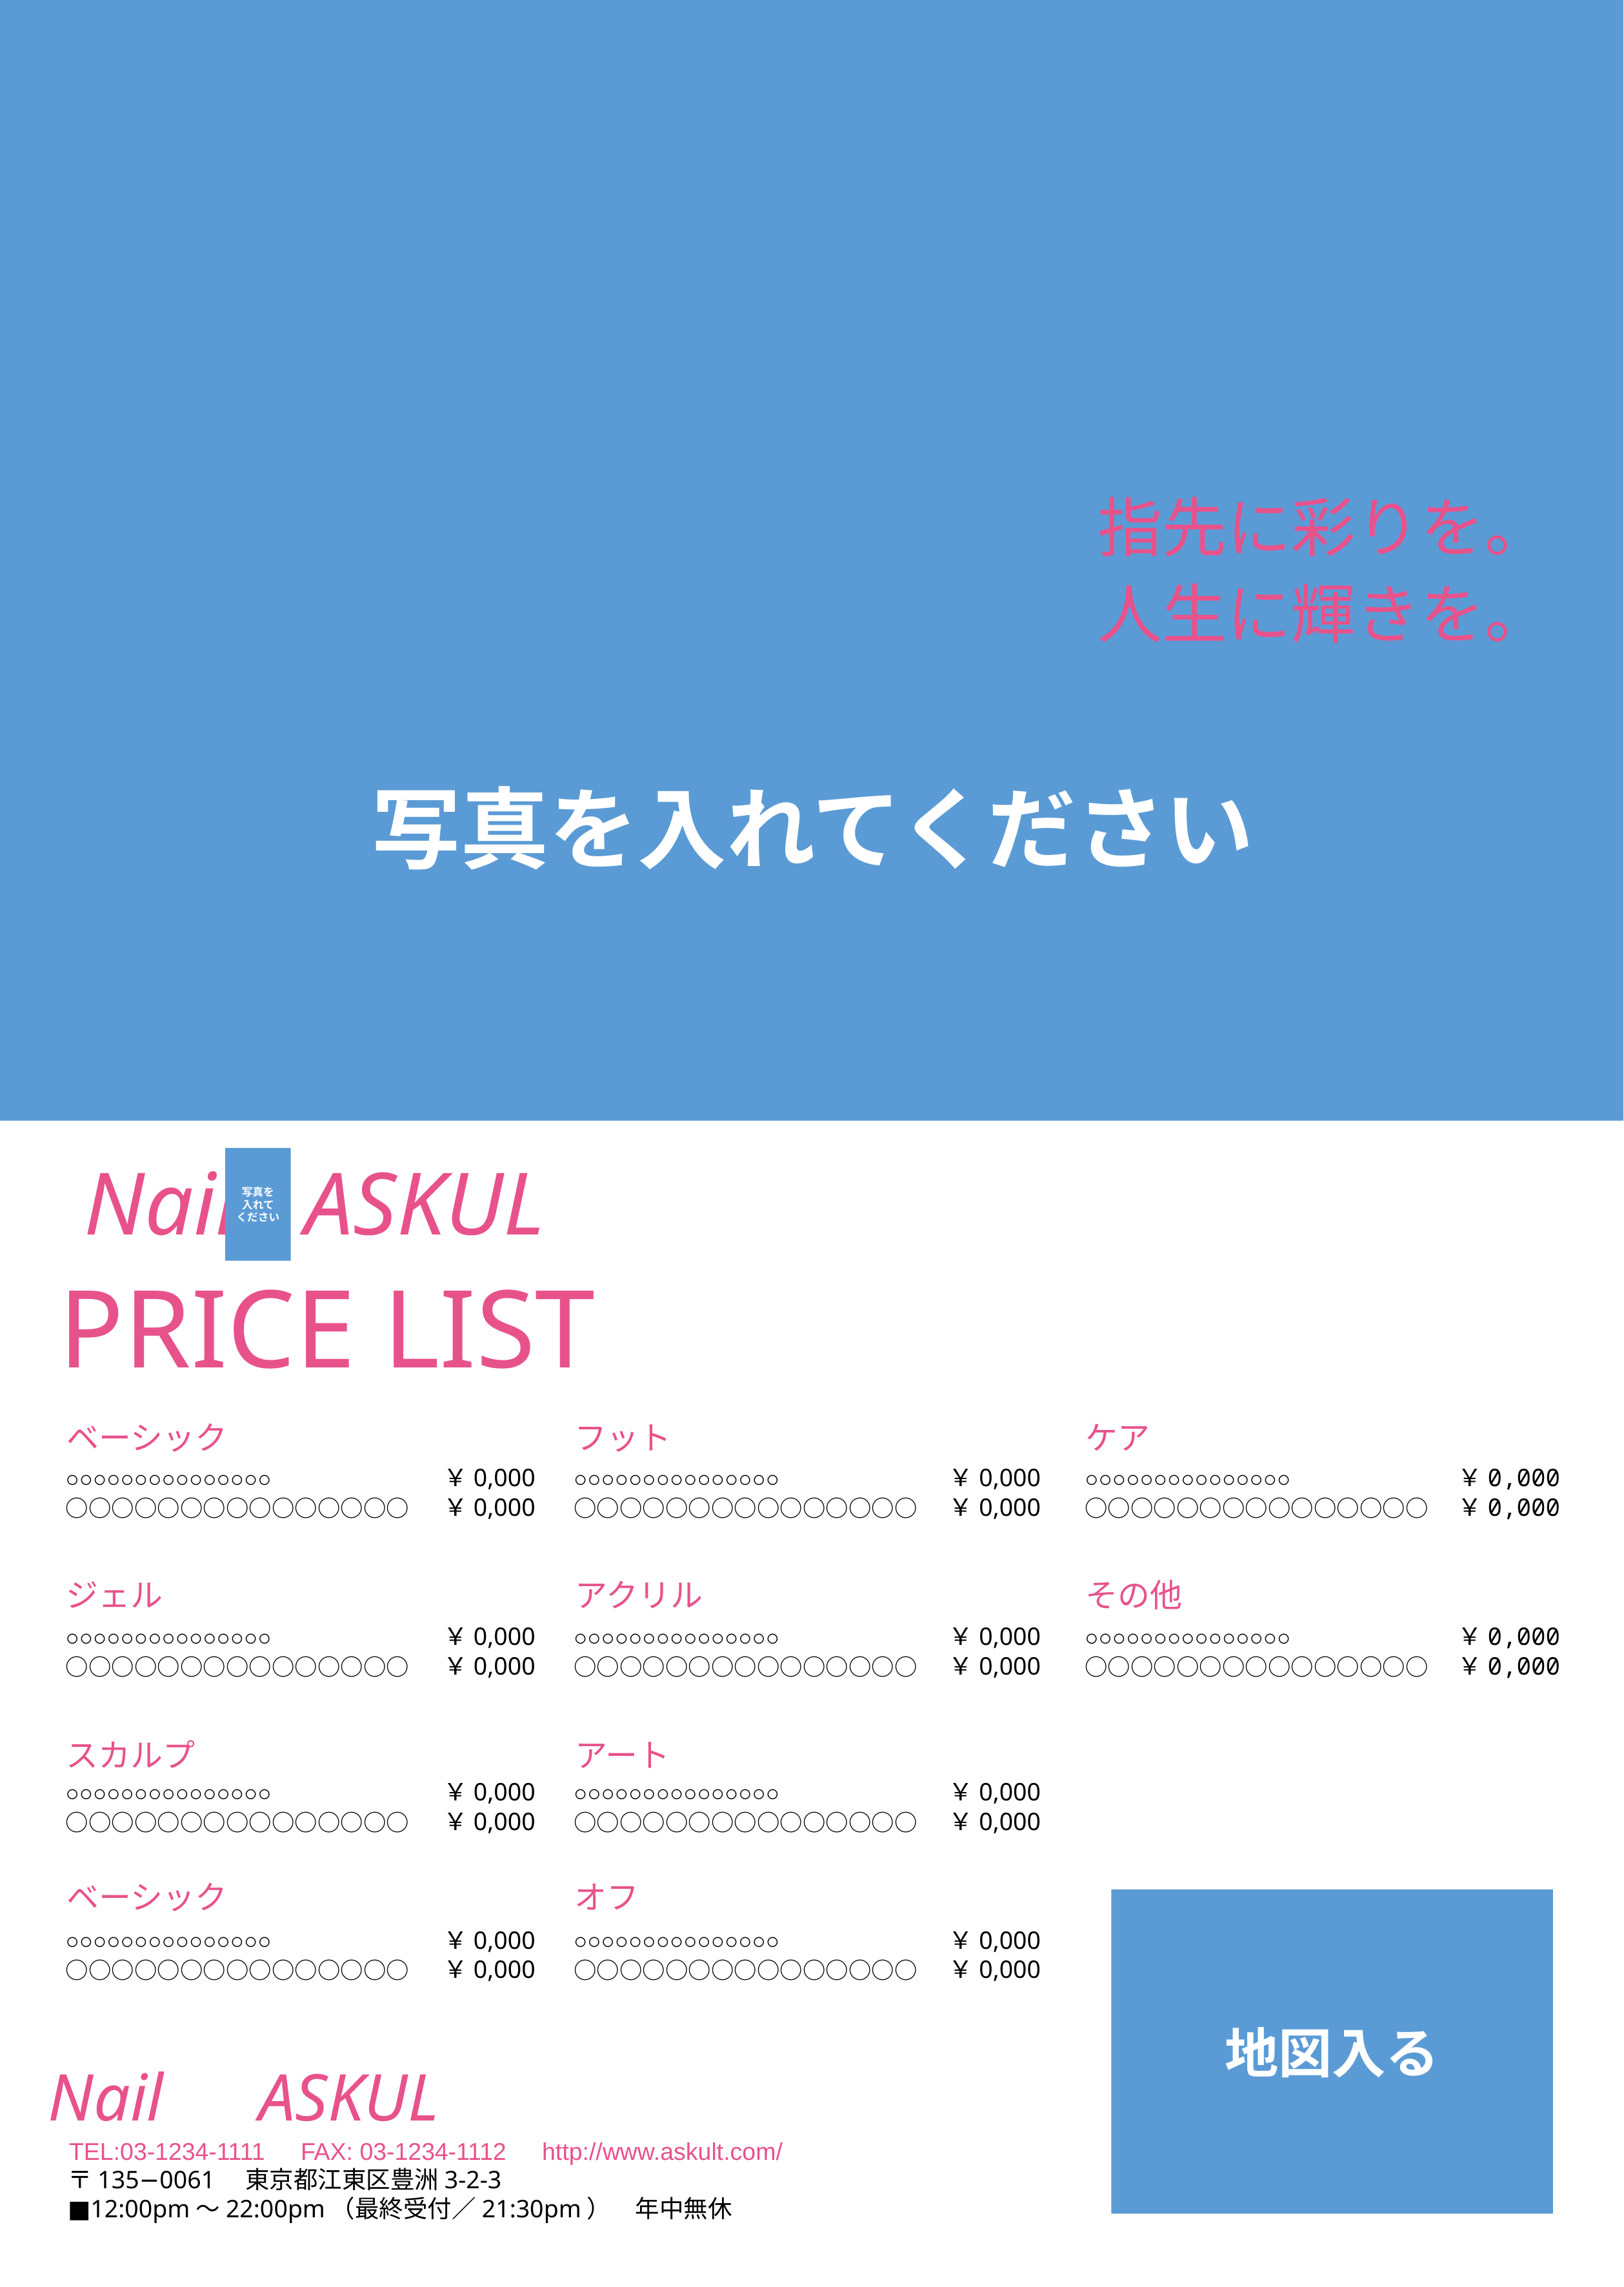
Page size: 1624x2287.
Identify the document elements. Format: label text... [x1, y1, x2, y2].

text_box ベーシック [57, 1872, 237, 1920]
text_box ○○○○○○○○○○○○○○○ ○○○○○○○○○○○○○○○ [1075, 1616, 1450, 1715]
text_box スカルプ [57, 1730, 205, 1779]
text_box PRICE LIST [50, 1255, 605, 1394]
text_box ○○○○○○○○○○○○○○○ ○○○○○○○○○○○○○○○ [55, 1457, 430, 1556]
text_box ベーシック [57, 1413, 237, 1462]
text_box Nail ASKUL [74, 1144, 555, 1257]
text_box 指先に彩りを。 人生に輝きを。 [1088, 473, 1576, 656]
text_box その他 [1076, 1570, 1192, 1619]
text_box ○○○○○○○○○○○○○○○ ○○○○○○○○○○○○○○○ [55, 1919, 430, 2018]
text_box アート [565, 1730, 680, 1779]
text_box TEL:03-1234-1111 FAX: 03-1234-1112 http://www.askult.com/ [59, 2131, 959, 2170]
text_box ○○○○○○○○○○○○○○○ ○○○○○○○○○○○○○○○ [564, 1771, 939, 1870]
text_box ￥0,000 ￥0,000 [939, 1616, 1051, 1685]
text_box ケア [1076, 1413, 1160, 1462]
text_box アクリル [565, 1570, 713, 1619]
text_box Nail ASKUL [39, 2051, 448, 2139]
text_box ○○○○○○○○○○○○○○○ ○○○○○○○○○○○○○○○ [55, 1771, 430, 1870]
text_box ￥0,000 ￥0,000 [1448, 1457, 1570, 1526]
text_box 〒135−0061 東京都江東区豊洲3-2-3 ■12:00pm～22:00pm（最終受付／21:30pm） 年中無休 [58, 2159, 909, 2228]
text_box ￥0,000 ￥0,000 [434, 1457, 545, 1526]
text_box ￥0,000 ￥0,000 [434, 1616, 545, 1685]
text_box ￥0,000 ￥0,000 [434, 1919, 545, 1988]
text_box ￥0,000 ￥0,000 [939, 1771, 1051, 1840]
text_box フット [565, 1413, 681, 1462]
text_box ○○○○○○○○○○○○○○○ ○○○○○○○○○○○○○○○ [564, 1919, 939, 2018]
text_box ￥0,000 ￥0,000 [434, 1771, 545, 1840]
text_box ○○○○○○○○○○○○○○○ ○○○○○○○○○○○○○○○ [1075, 1457, 1450, 1556]
text_box ジェル [56, 1570, 173, 1619]
text_box ￥0,000 ￥0,000 [939, 1457, 1051, 1526]
text_box オフ [565, 1872, 648, 1920]
text_box ○○○○○○○○○○○○○○○ ○○○○○○○○○○○○○○○ [564, 1616, 939, 1715]
text_box ￥0,000 ￥0,000 [939, 1919, 1051, 1988]
text_box ￥0,000 ￥0,000 [1448, 1616, 1570, 1685]
text_box 写真を 入れて ください [225, 1147, 292, 1262]
text_box ○○○○○○○○○○○○○○○ ○○○○○○○○○○○○○○○ [55, 1616, 430, 1715]
text_box 写真を入れてください [0, 0, 1624, 1122]
text_box ○○○○○○○○○○○○○○○ ○○○○○○○○○○○○○○○ [564, 1457, 939, 1556]
text_box 地図入る [1110, 1889, 1554, 2214]
